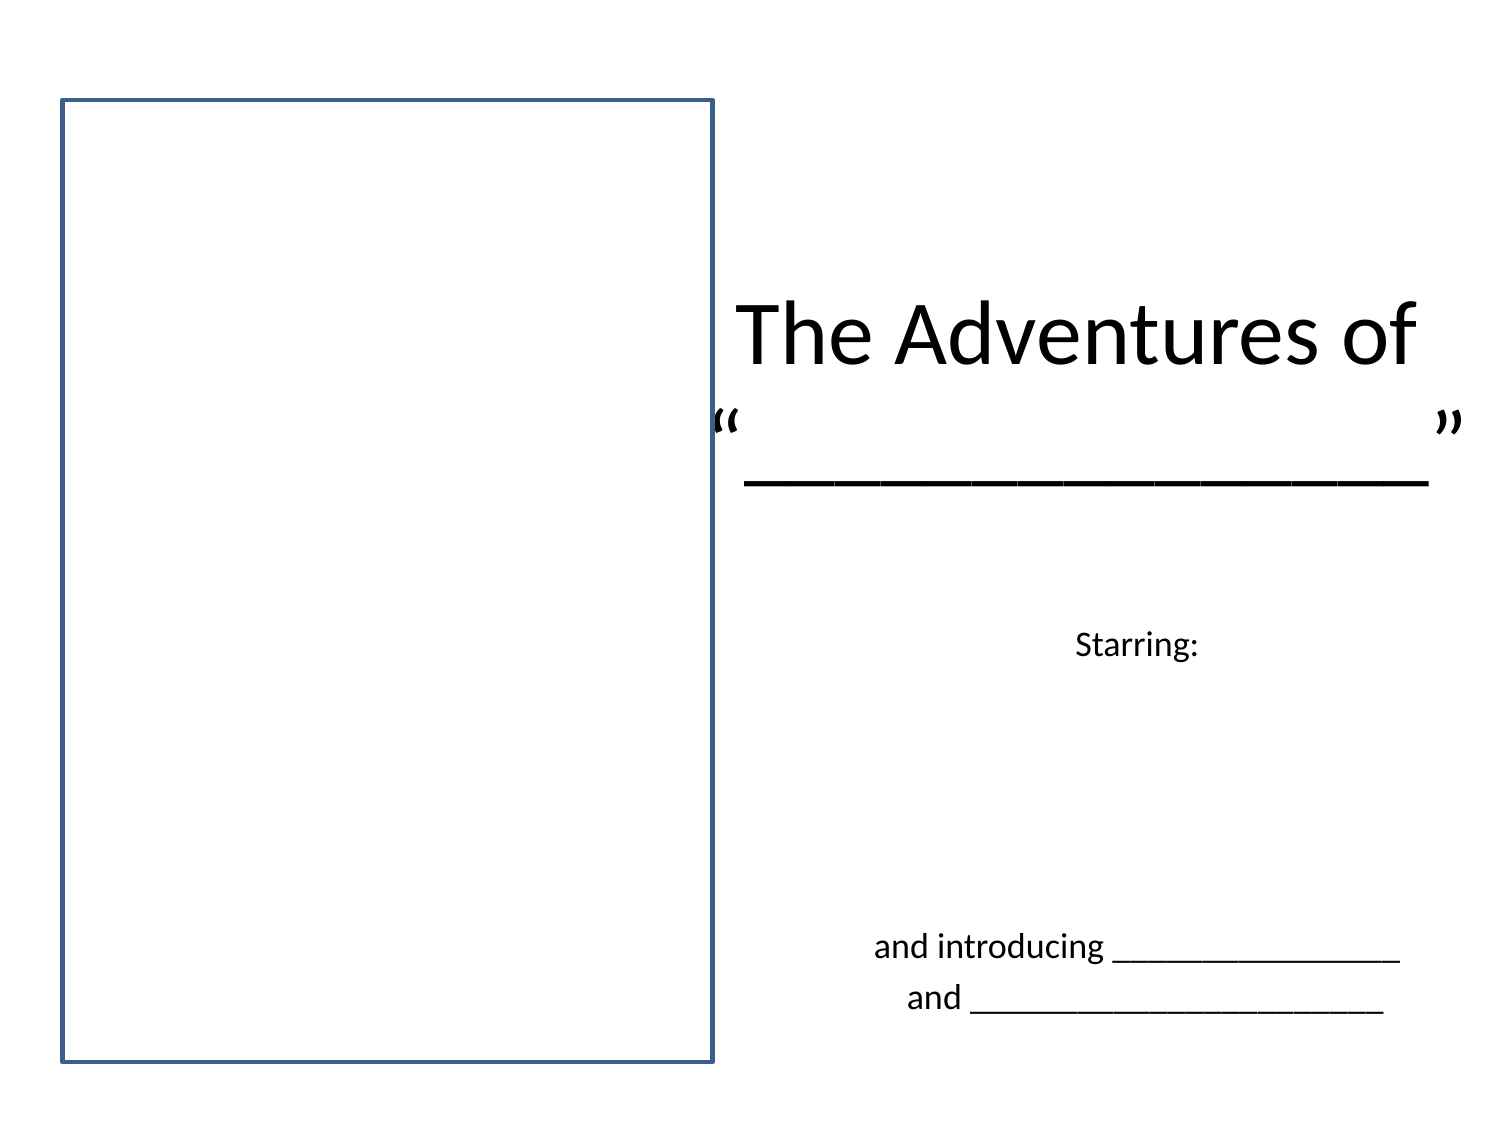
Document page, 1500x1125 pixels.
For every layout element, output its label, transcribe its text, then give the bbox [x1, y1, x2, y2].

text_box [60, 98, 715, 1064]
title The Adventures of “_______________” [715, 262, 1500, 504]
subtitle Starring: and introducing ________________ and _______________________ [715, 612, 1500, 1025]
